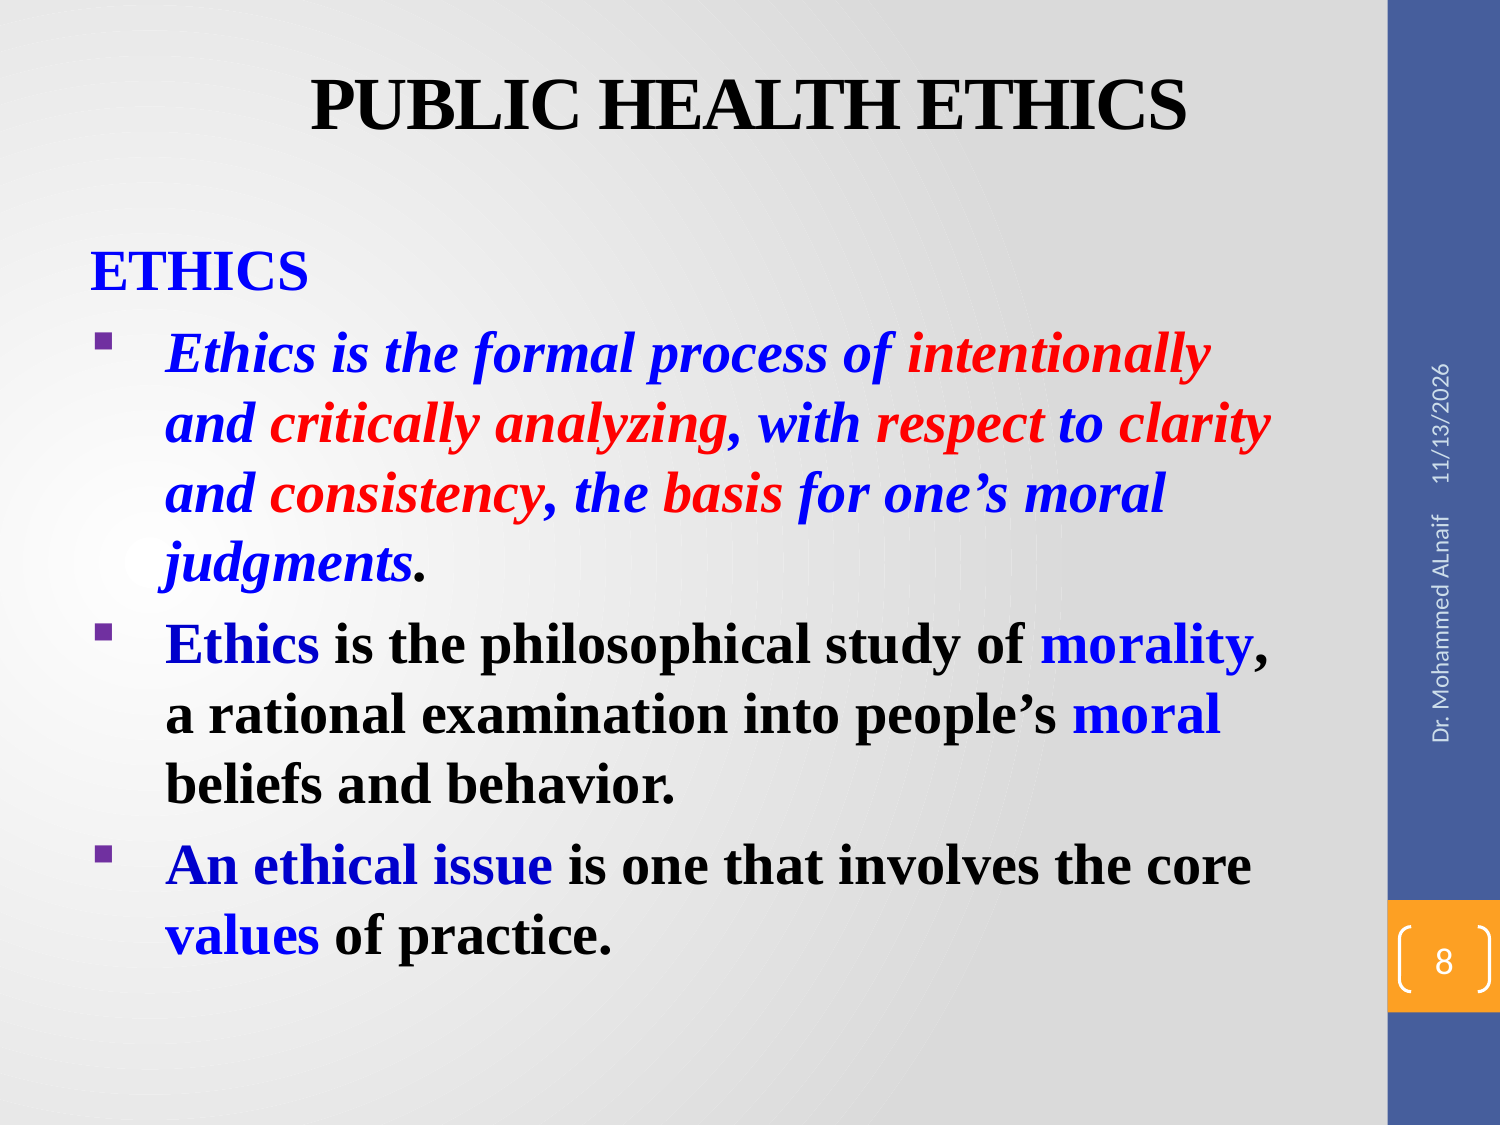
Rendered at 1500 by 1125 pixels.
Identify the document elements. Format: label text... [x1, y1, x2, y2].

footer Dr. Mohammed ALnaif [1408, 500, 1469, 889]
title PUBLIC HEALTH ETHICS [75, 37, 1425, 163]
slide_number 8 [1397, 925, 1492, 994]
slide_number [1408, 100, 1469, 500]
list ETHICS Ethics is the formal process of intentionally and critically analyzing, with respect to clarity and consistency, the basis for one’s moral judgments. Ethics is the philosophical study of morality, a rational examination into people’s moral beliefs and behavior. An ethical issue is one that involves the core values of practice. [75, 224, 1325, 1050]
